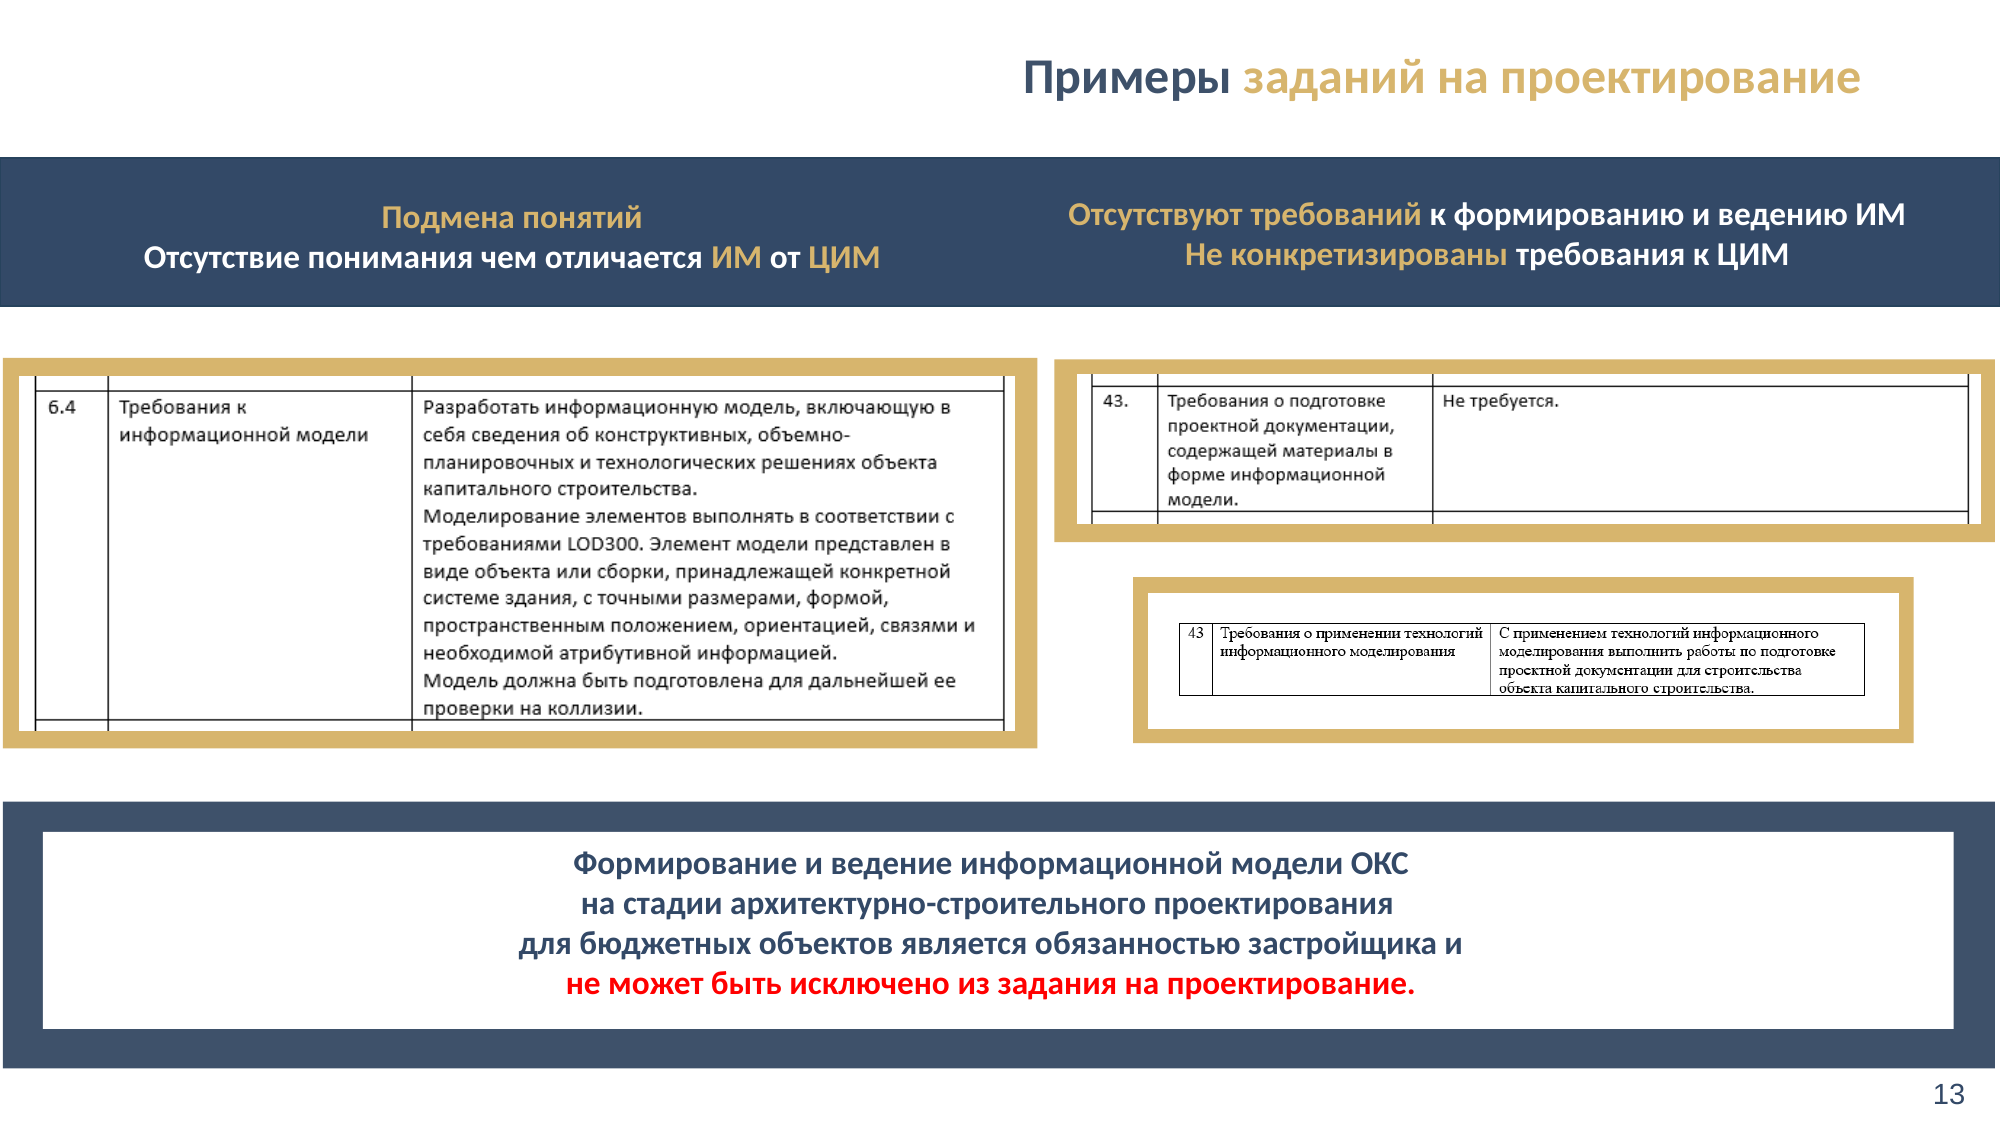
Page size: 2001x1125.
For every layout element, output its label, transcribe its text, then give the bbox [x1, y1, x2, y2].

text_box [42, 831, 1955, 1030]
text_box 13 [1530, 1069, 1981, 1125]
text_box [1132, 576, 1915, 744]
text_box [1053, 358, 1996, 543]
text_box Формирование и ведение информационной модели ОКС на стадии архитектурно-строительного проектирования для бюджетных объектов является обязанностью застройщика и не может быть исключено из задания на проектирование. [495, 866, 1488, 976]
picture [1077, 374, 1981, 524]
text_box [2, 801, 1996, 1069]
text_box [0, 157, 2000, 307]
picture [19, 376, 1015, 731]
picture [1148, 593, 1899, 729]
text_box [2, 357, 1039, 749]
text_box Подмена понятий Отсутствие понимания чем отличается ИМ от ЦИМ [16, 180, 1009, 291]
text_box Отсутствуют требований к формированию и ведению ИМ Не конкретизированы требования к ЦИМ [991, 176, 1984, 287]
title Примеры заданий на проектирование [1008, 22, 2000, 132]
